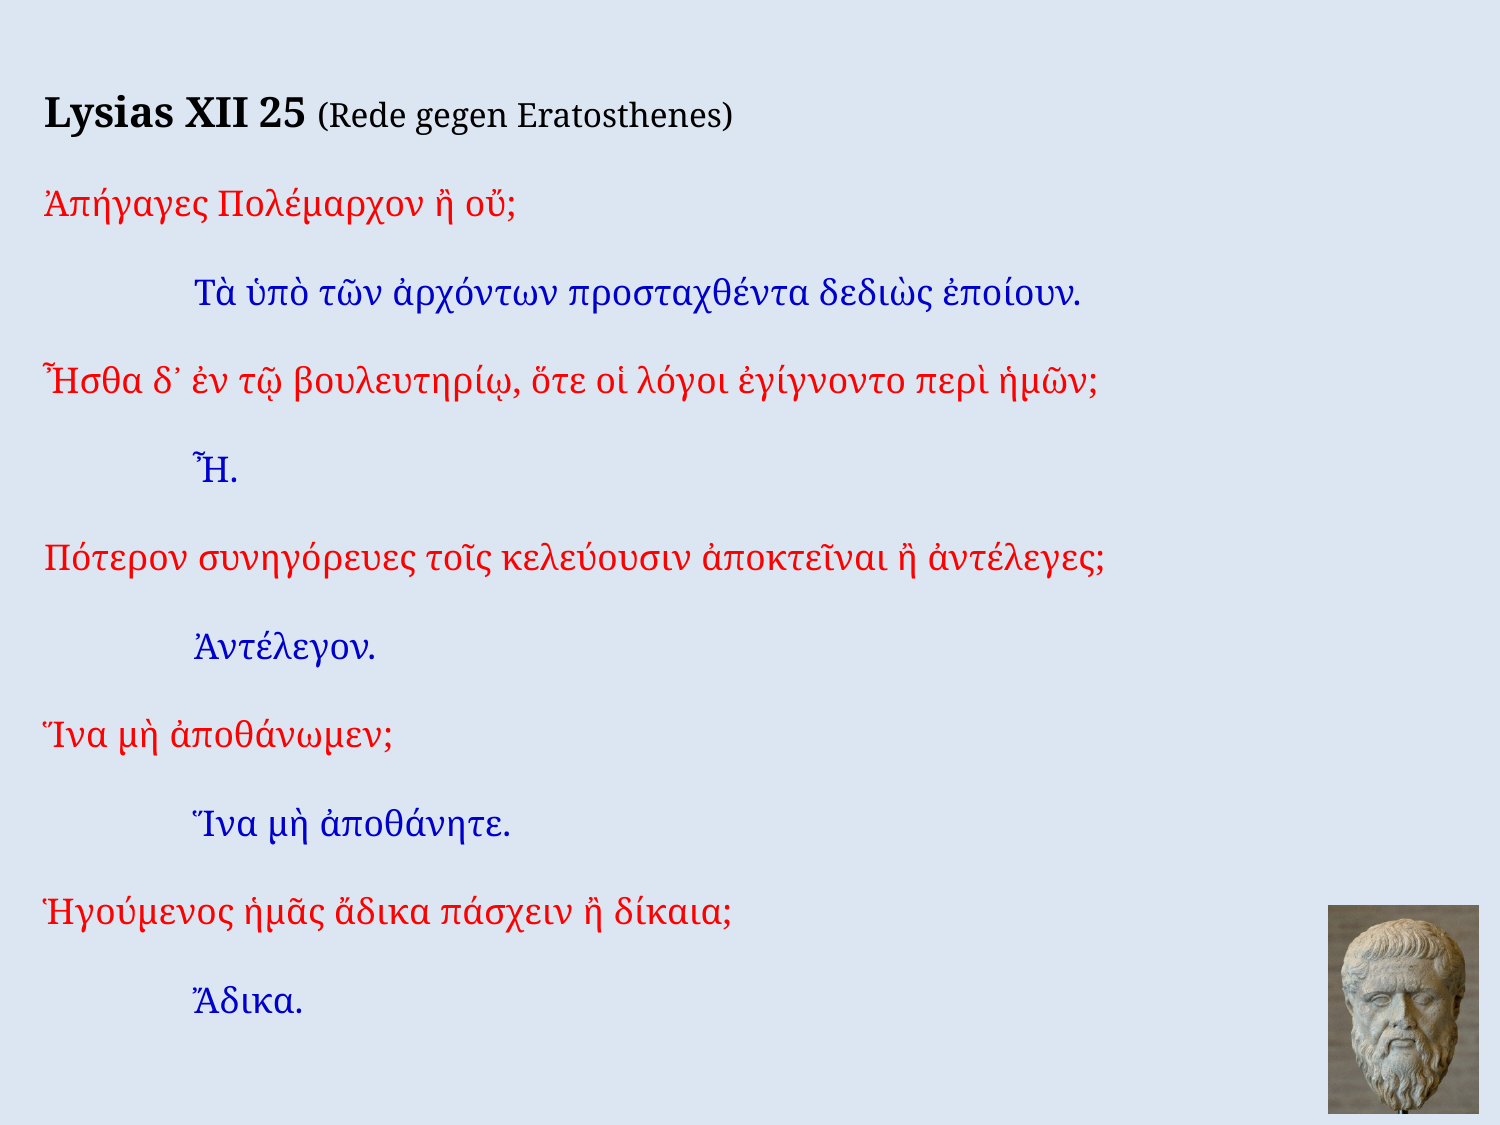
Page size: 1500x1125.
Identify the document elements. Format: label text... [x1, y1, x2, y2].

text_box Lysias XII 25 (Rede gegen Eratosthenes) Ἀπήγαγες Πολέμαρχον ἢ οὔ; Τὰ ὑπὸ τῶν ἀρχόντων προσταχθέντα δεδιὼς ἐποίουν. Ἦσθα δ᾽ ἐν τῷ βουλευτηρίῳ, ὅτε οἱ λόγοι ἐγίγνοντο περὶ ἡμῶν; Ἦ. Πότερον συνηγόρευες τοῖς κελεύουσιν ἀποκτεῖναι ἢ ἀντέλεγες; Ἀντέλεγον. Ἵνα μὴ ἀποθάνωμεν; Ἵνα μὴ ἀποθάνητε. Ἡγούμενος ἡμᾶς ἄδικα πάσχειν ἢ δίκαια; Ἄδικα. [29, 78, 1424, 1028]
picture [1328, 904, 1479, 1114]
